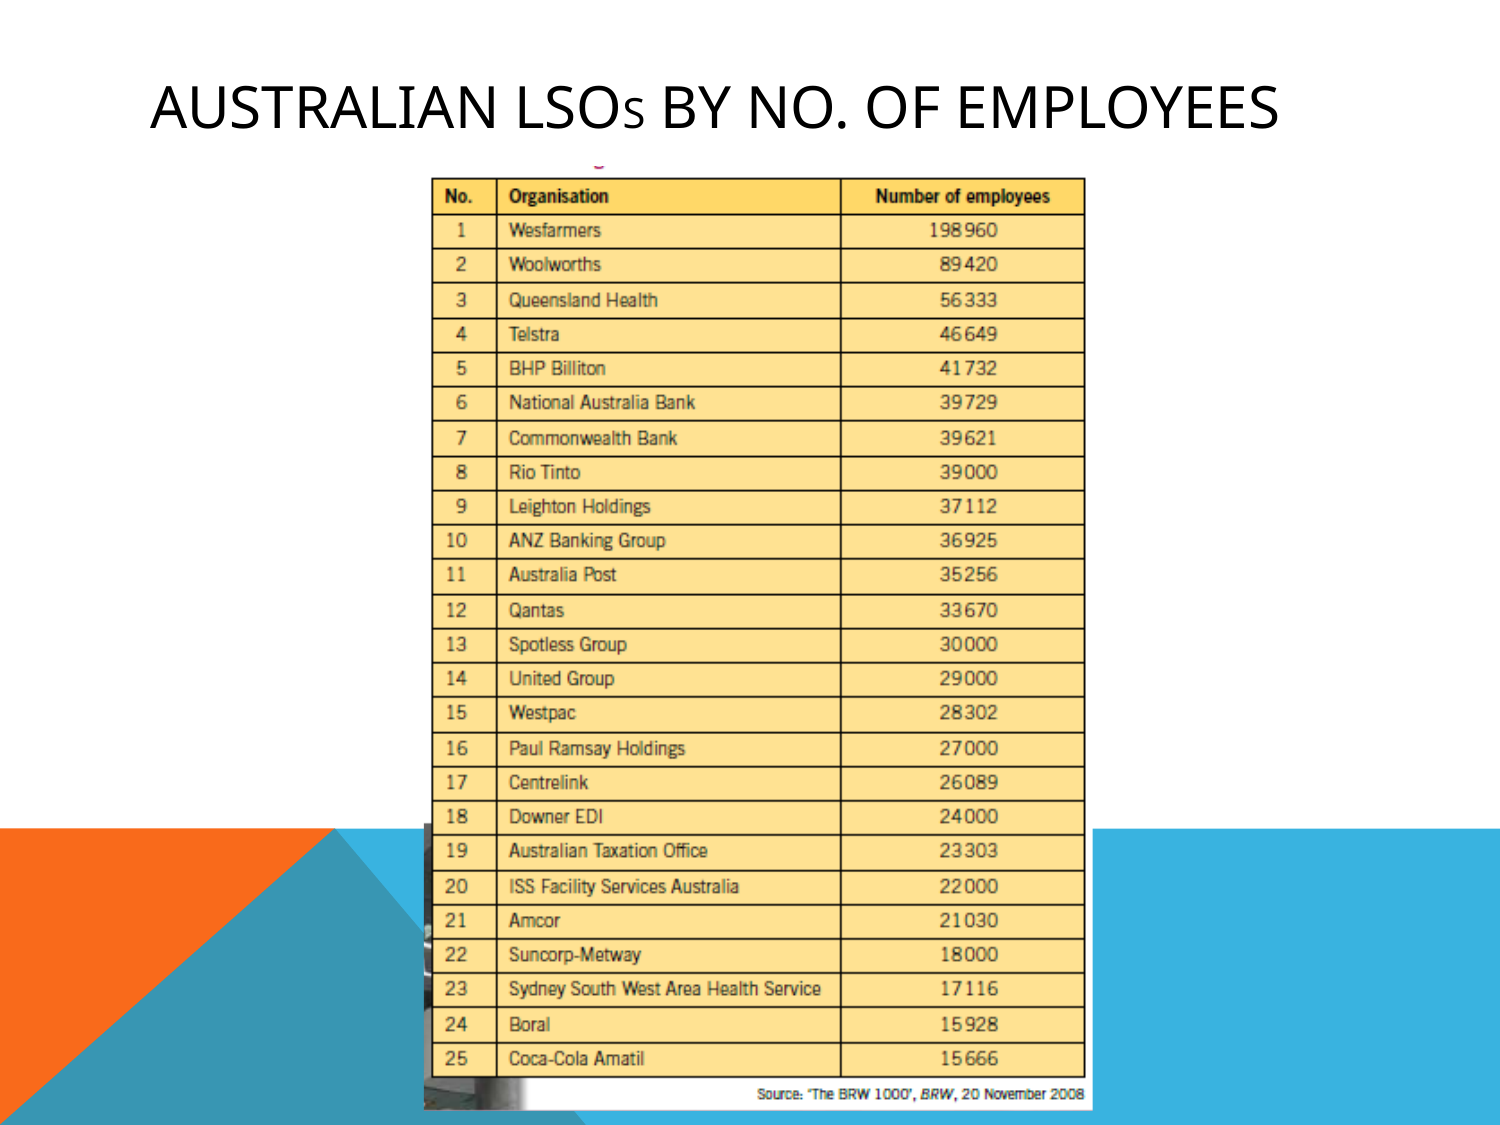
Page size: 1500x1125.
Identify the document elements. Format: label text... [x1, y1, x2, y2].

picture [423, 165, 1093, 1111]
title Australian Lsos by No. of employees [135, 60, 1369, 150]
